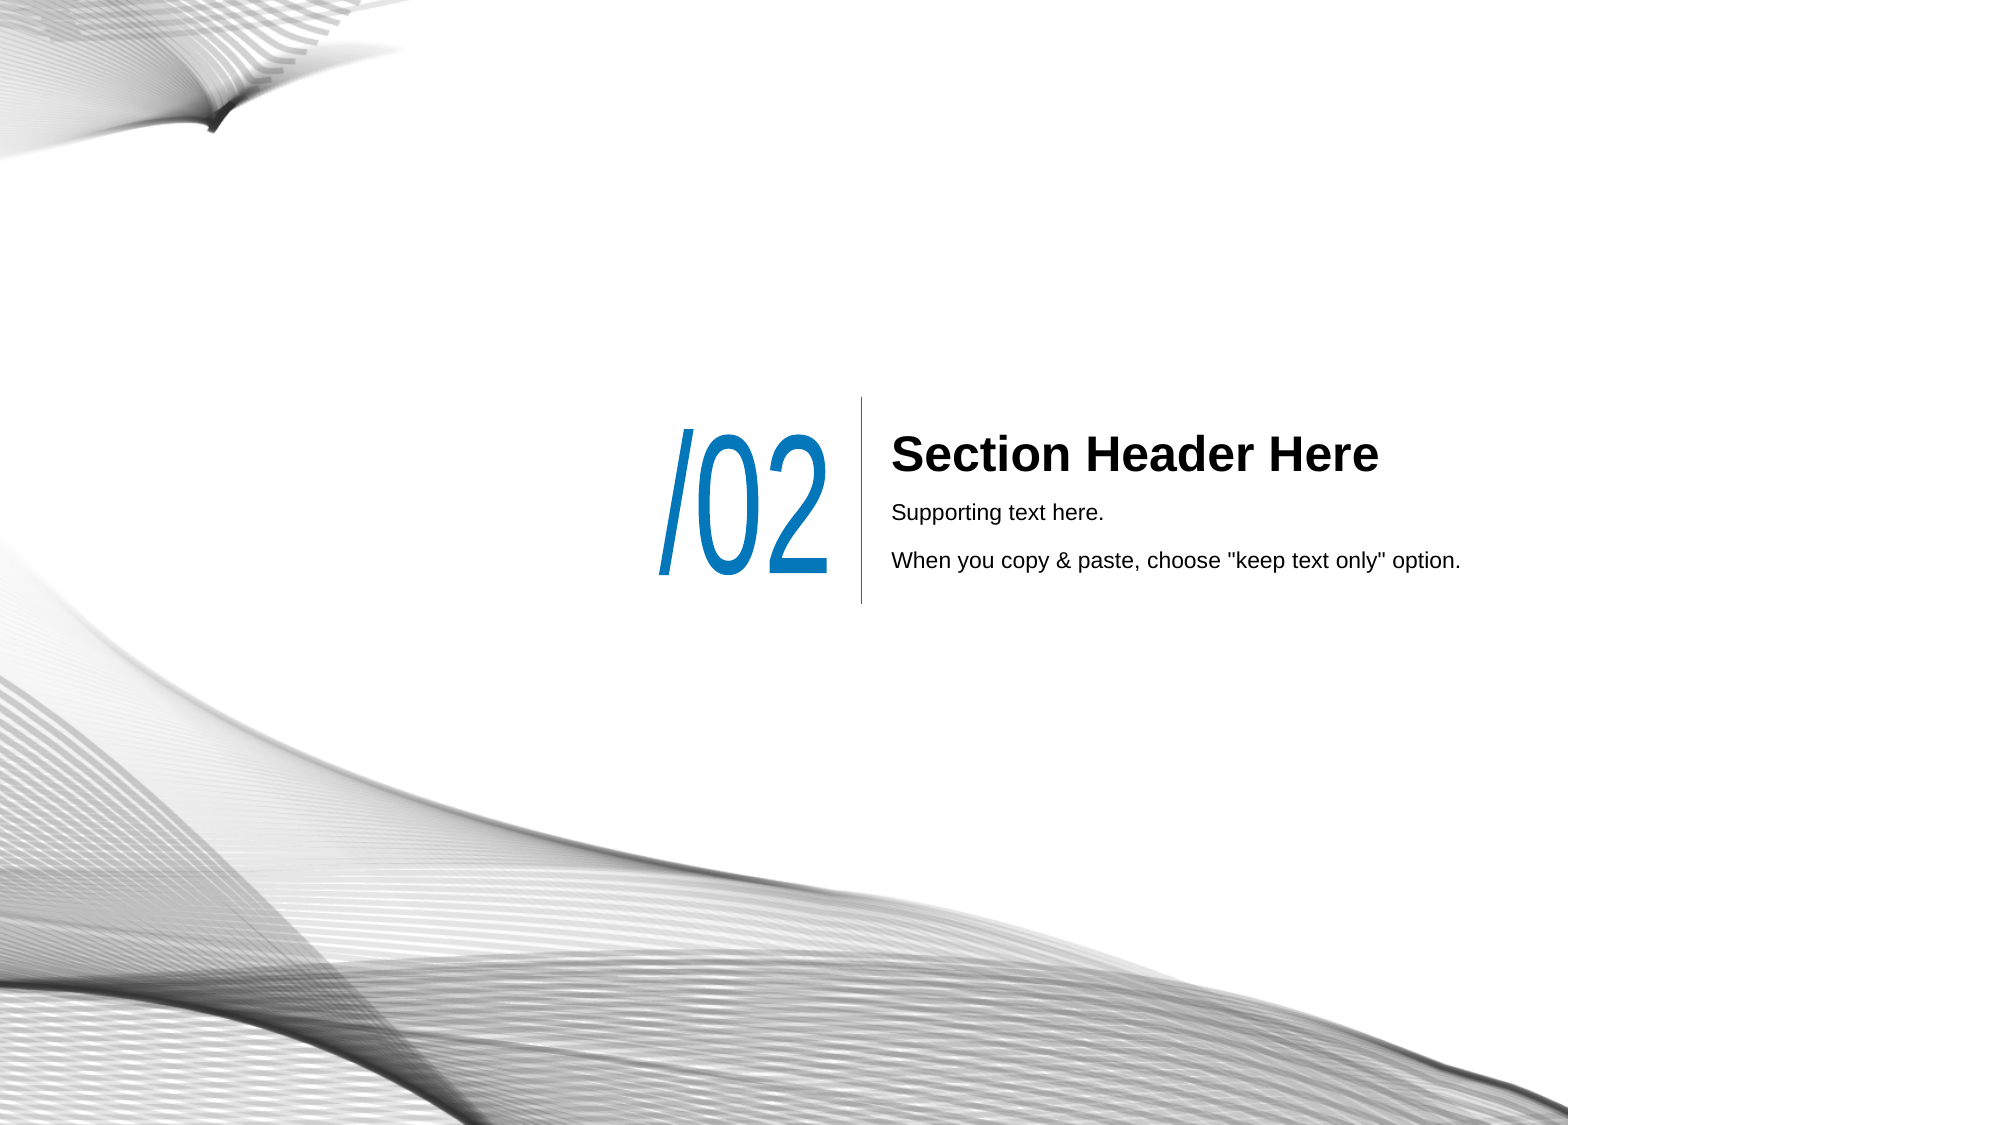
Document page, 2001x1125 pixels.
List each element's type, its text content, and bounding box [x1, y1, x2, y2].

title Section Header Here [876, 343, 1765, 490]
list Supporting text here. When you copy & paste, choose "keep text only" option. [876, 490, 1766, 657]
picture [0, 0, 1568, 1125]
